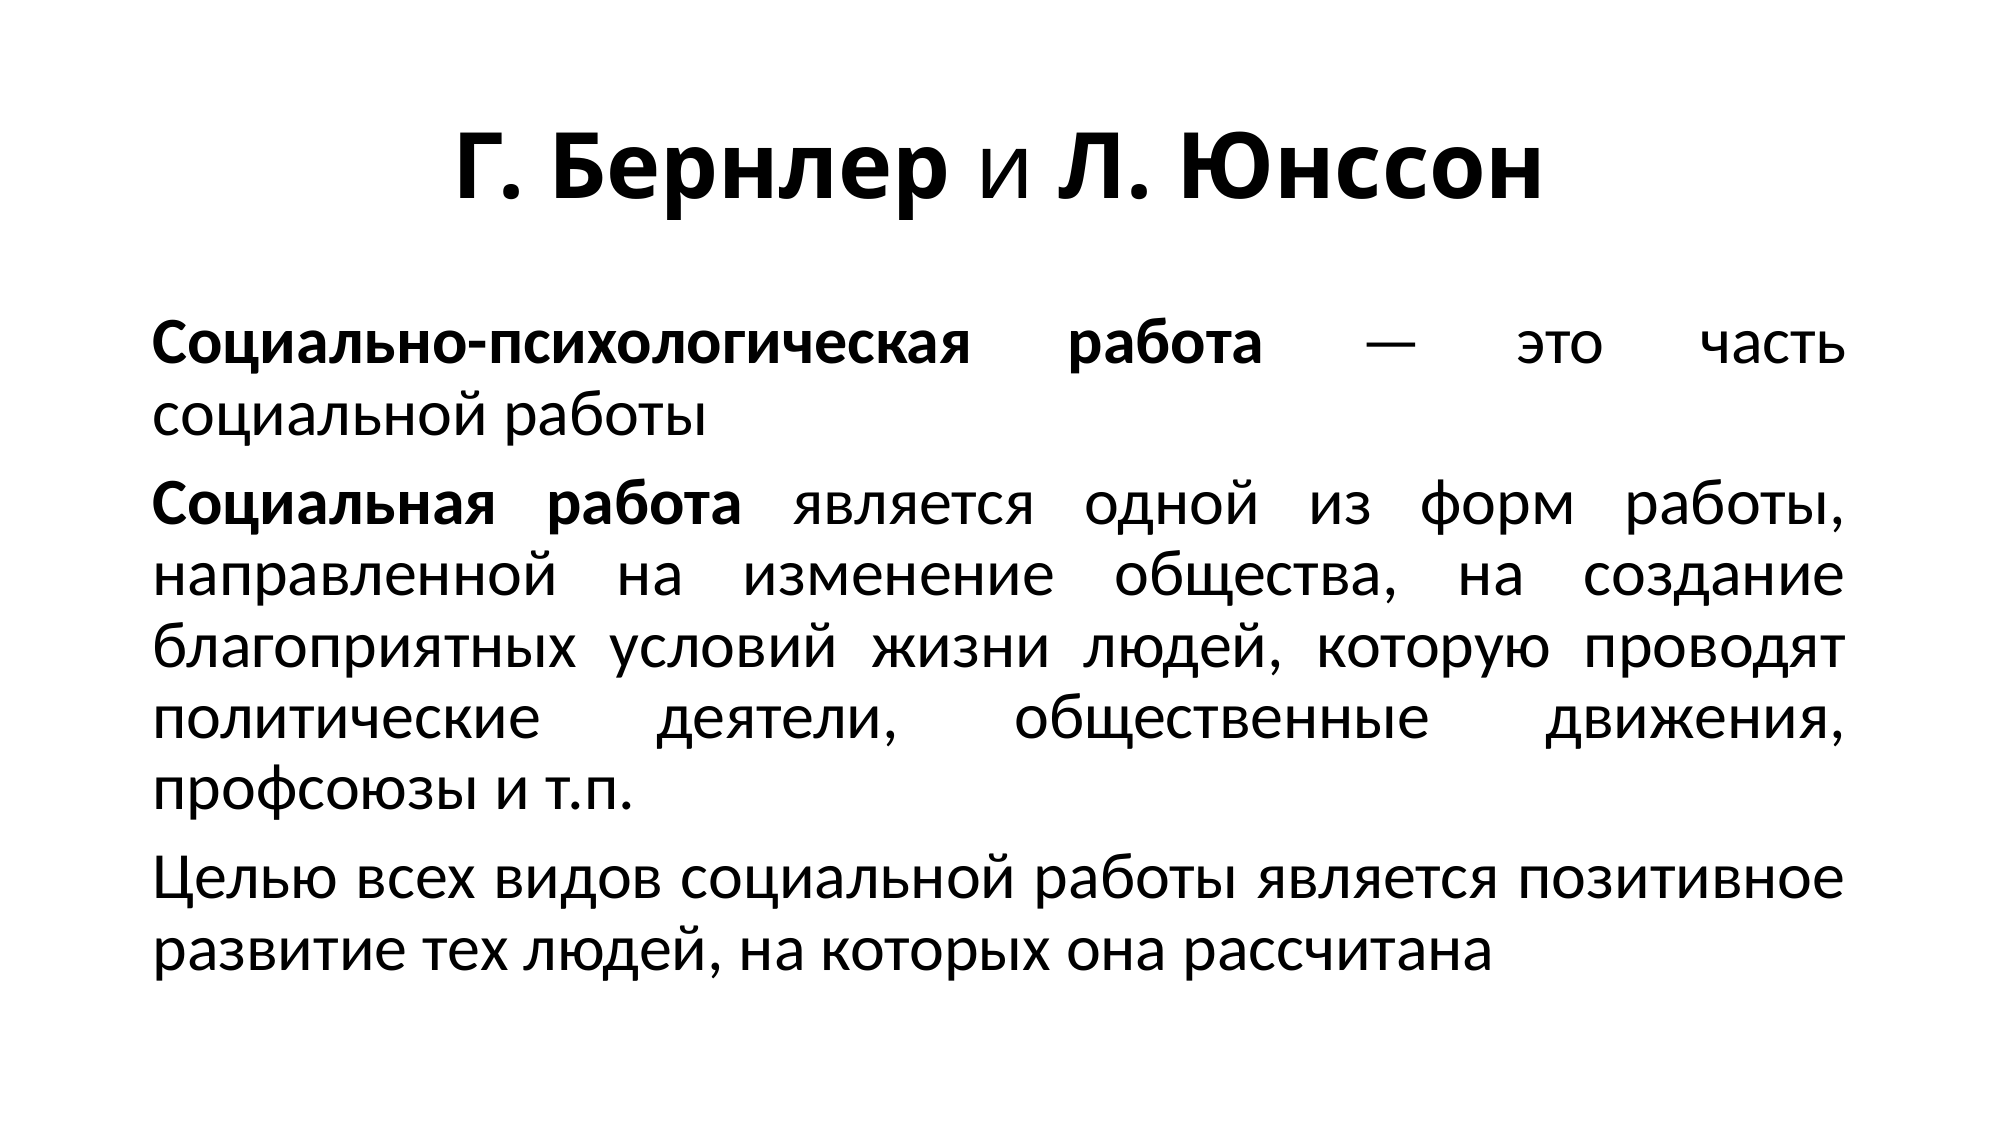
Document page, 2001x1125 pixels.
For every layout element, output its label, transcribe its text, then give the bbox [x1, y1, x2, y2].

title Г. Бернлер и Л. Юнссон [137, 59, 1863, 278]
list Социально-психологическая работа — это часть социальной работы Социальная работа является одной из форм работы, направленной на изменение общества, на создание благоприятных условий жизни людей, которую проводят политические деятели, общественные движения, профсоюзы и т.п. Целью всех видов социальной работы является позитивное развитие тех людей, на которых она рассчитана [137, 299, 1863, 1014]
